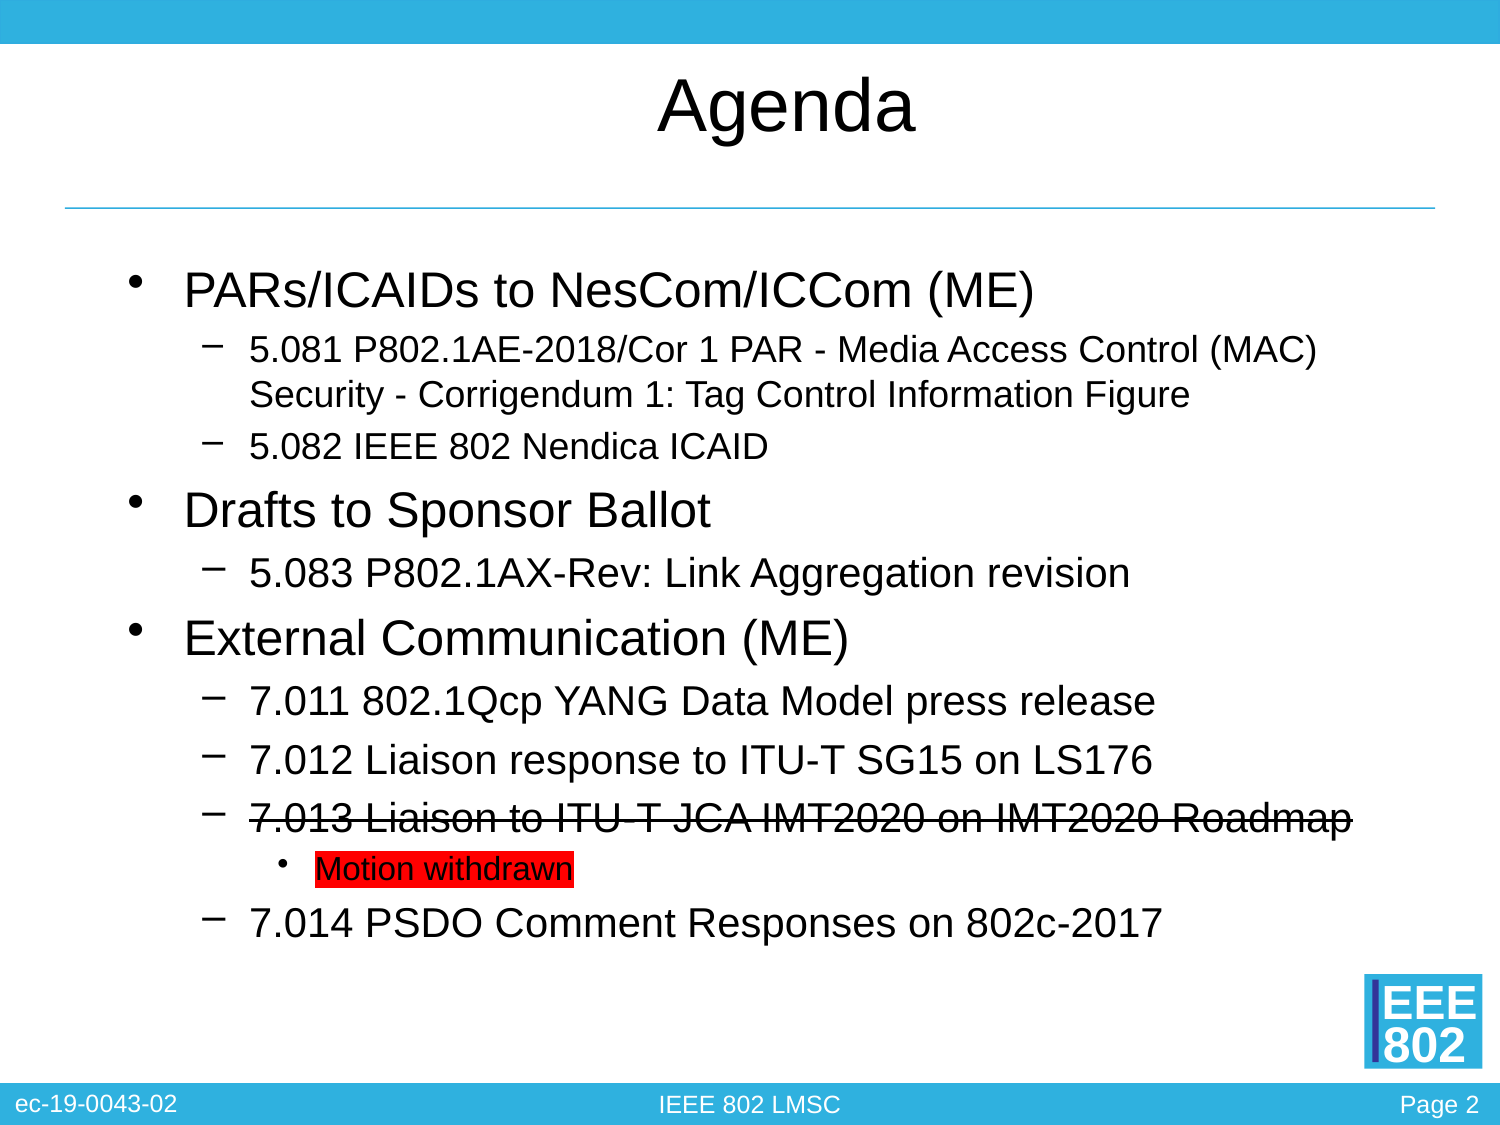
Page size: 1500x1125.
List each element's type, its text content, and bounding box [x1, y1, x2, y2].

list PARs/ICAIDs to NesCom/ICCom (ME) 5.081 P802.1AE-2018/Cor 1 PAR - Media Access Control (MAC) Security - Corrigendum 1: Tag Control Information Figure 5.082 IEEE 802 Nendica ICAID Drafts to Sponsor Ballot 5.083 P802.1AX-Rev: Link Aggregation revision External Communication (ME) 7.011 802.1Qcp YANG Data Model press release 7.012 Liaison response to ITU-T SG15 on LS176 7.013 Liaison to ITU-T JCA IMT2020 on IMT2020 Roadmap Motion withdrawn 7.014 PSDO Comment Responses on 802c-2017 [112, 249, 1447, 1000]
title Agenda [159, 7, 1435, 195]
